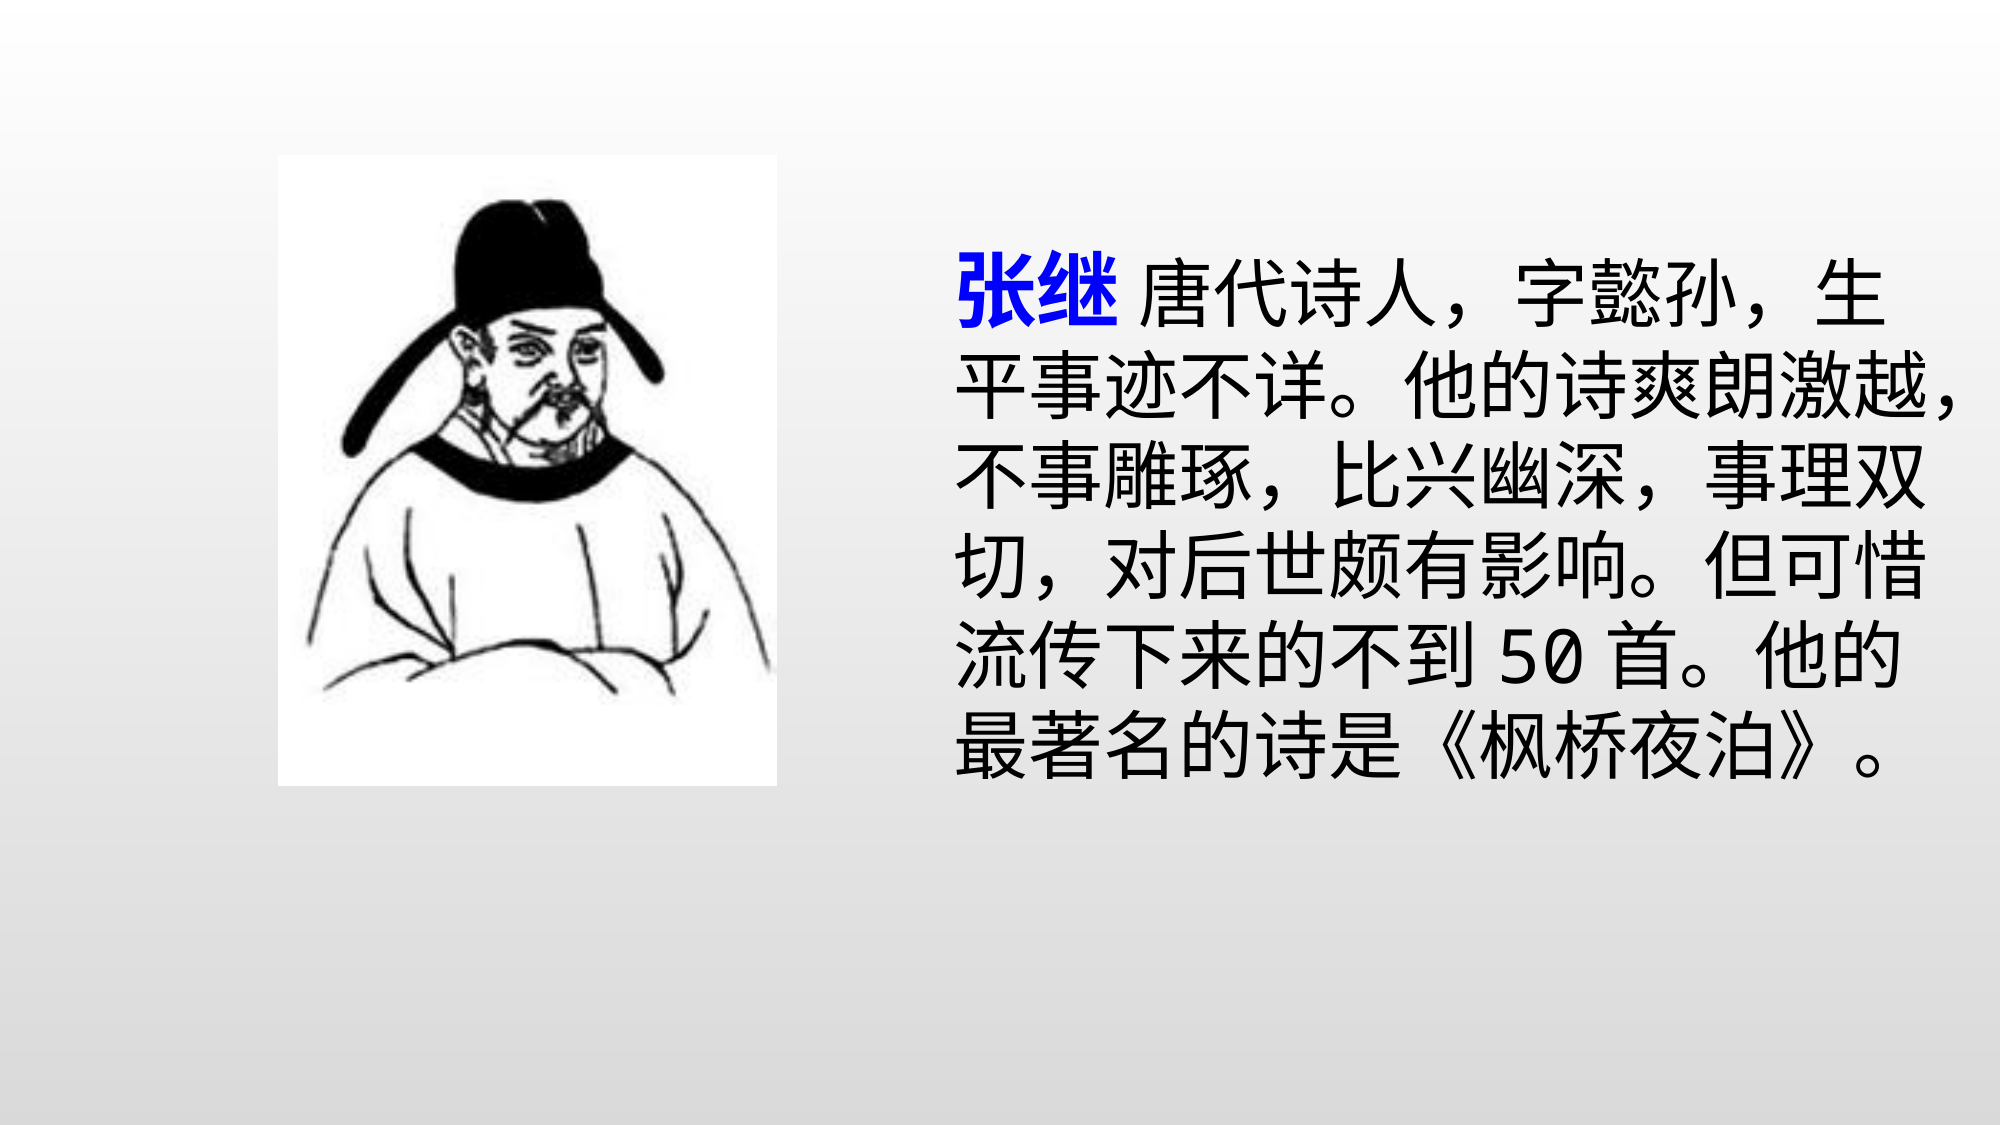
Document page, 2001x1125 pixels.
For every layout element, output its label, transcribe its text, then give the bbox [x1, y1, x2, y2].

text_box 张继 唐代诗人，字懿孙，生平事迹不详。他的诗爽朗激越，不事雕琢，比兴幽深，事理双切，对后世颇有影响。但可惜流传下来的不到50首。他的最著名的诗是《枫桥夜泊》。 [938, 230, 1956, 886]
picture [278, 155, 777, 786]
